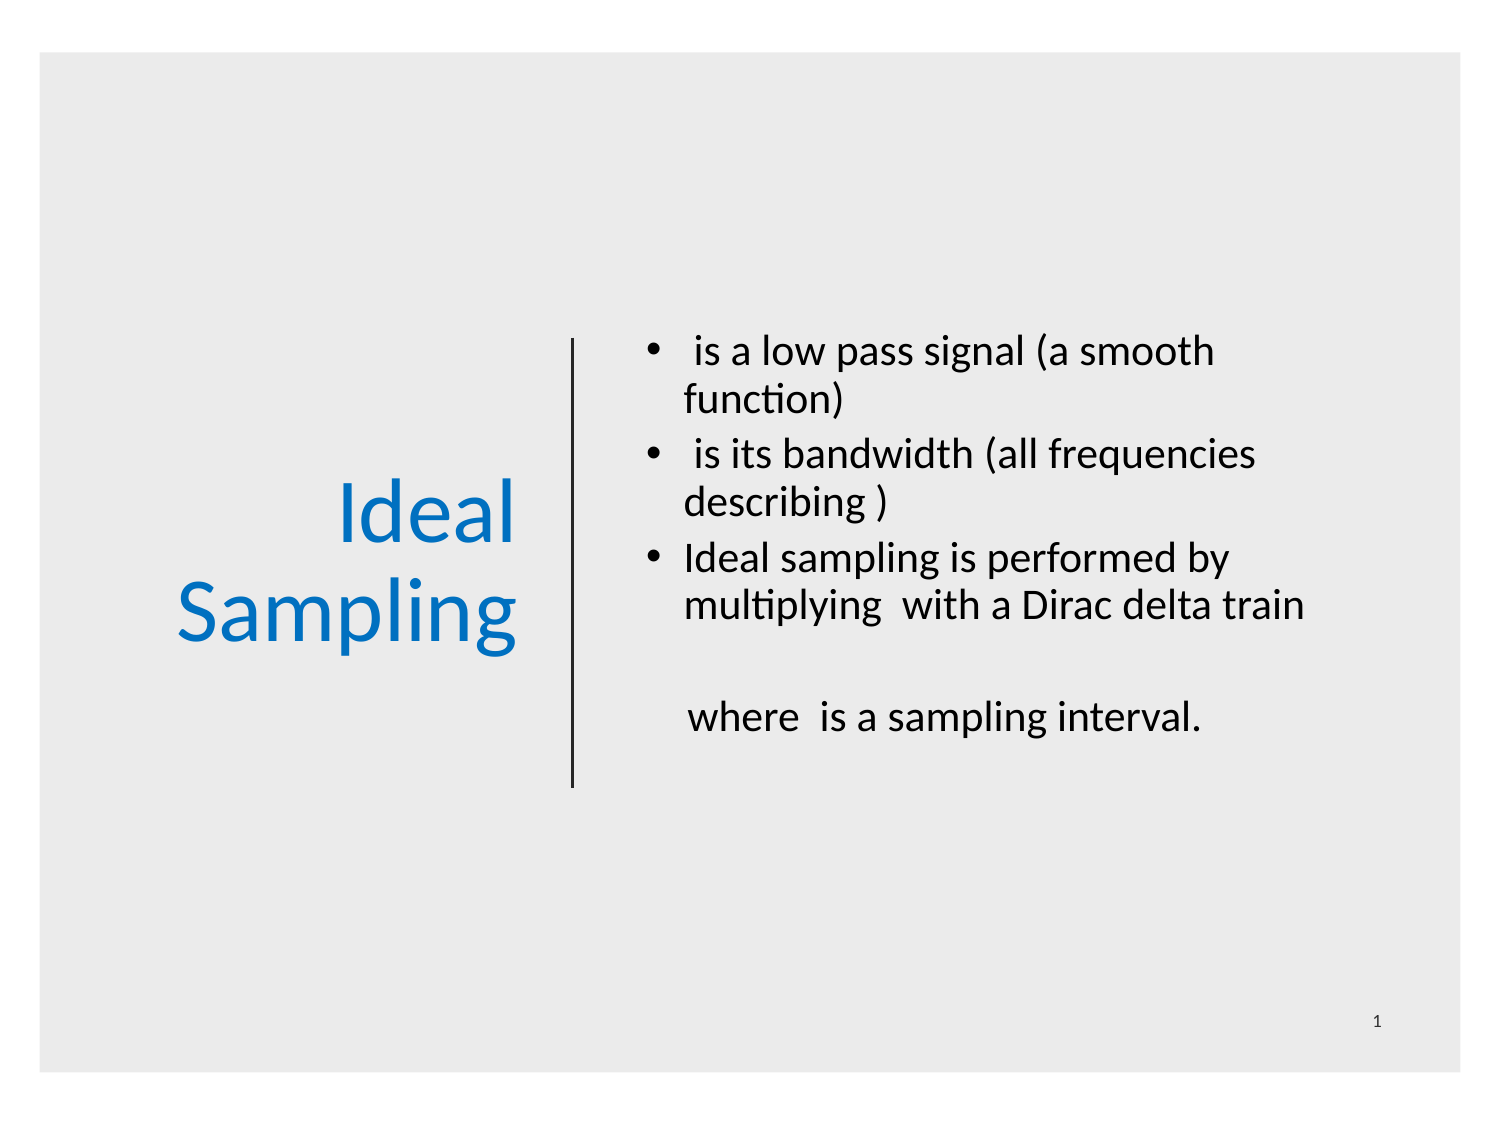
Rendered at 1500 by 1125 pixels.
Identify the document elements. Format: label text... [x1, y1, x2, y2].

title Ideal Sampling [103, 158, 533, 967]
text_box [37, 50, 1462, 1074]
slide_number 1 [1300, 989, 1397, 1050]
